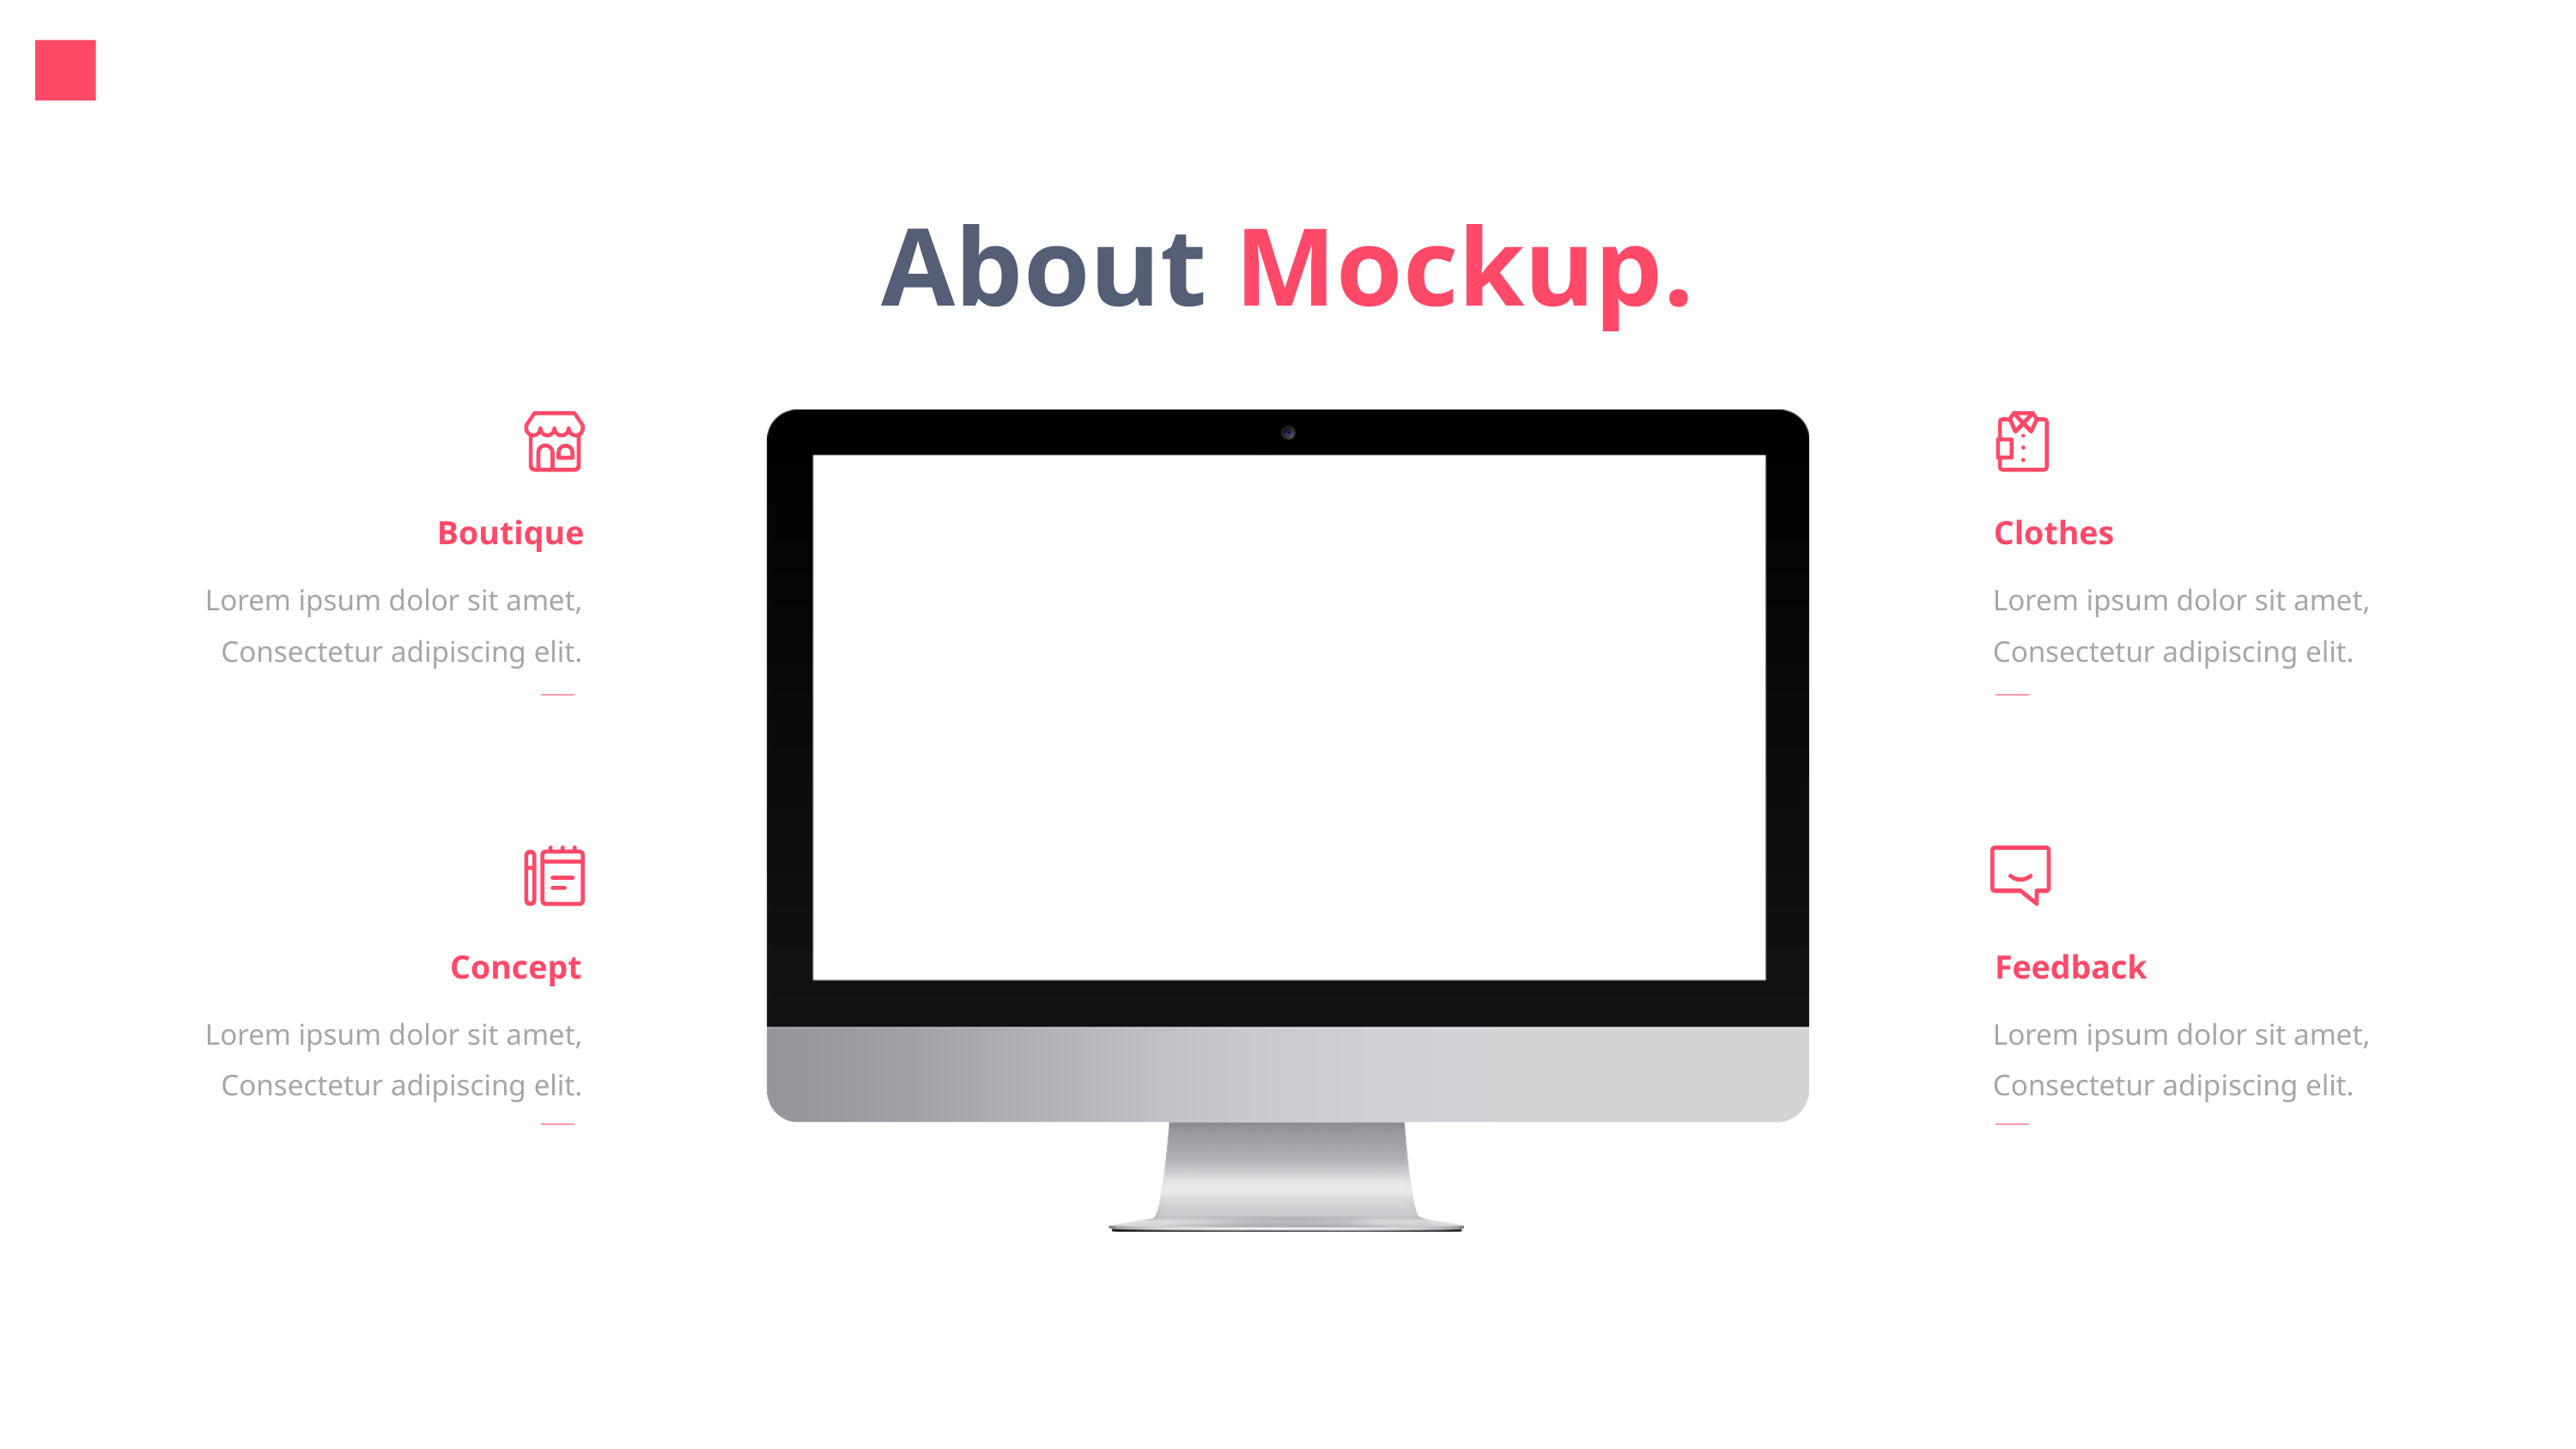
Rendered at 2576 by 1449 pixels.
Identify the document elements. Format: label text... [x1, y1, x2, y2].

picture [767, 409, 1809, 1256]
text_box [1981, 411, 2128, 559]
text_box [524, 411, 585, 472]
text_box Boutique [424, 506, 598, 558]
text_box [1981, 845, 2161, 993]
text_box Lorem ipsum dolor sit amet, Consectetur adipiscing elit. [192, 992, 597, 1108]
text_box [34, 39, 97, 101]
text_box Lorem ipsum dolor sit amet, Consectetur adipiscing elit. [192, 558, 597, 675]
text_box Lorem ipsum dolor sit amet, Consectetur adipiscing elit. [1980, 558, 2385, 675]
text_box Lorem ipsum dolor sit amet, Consectetur adipiscing elit. [1980, 992, 2385, 1108]
text_box Concept [437, 940, 595, 992]
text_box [524, 845, 585, 906]
text_box About Mockup. [868, 192, 1707, 335]
